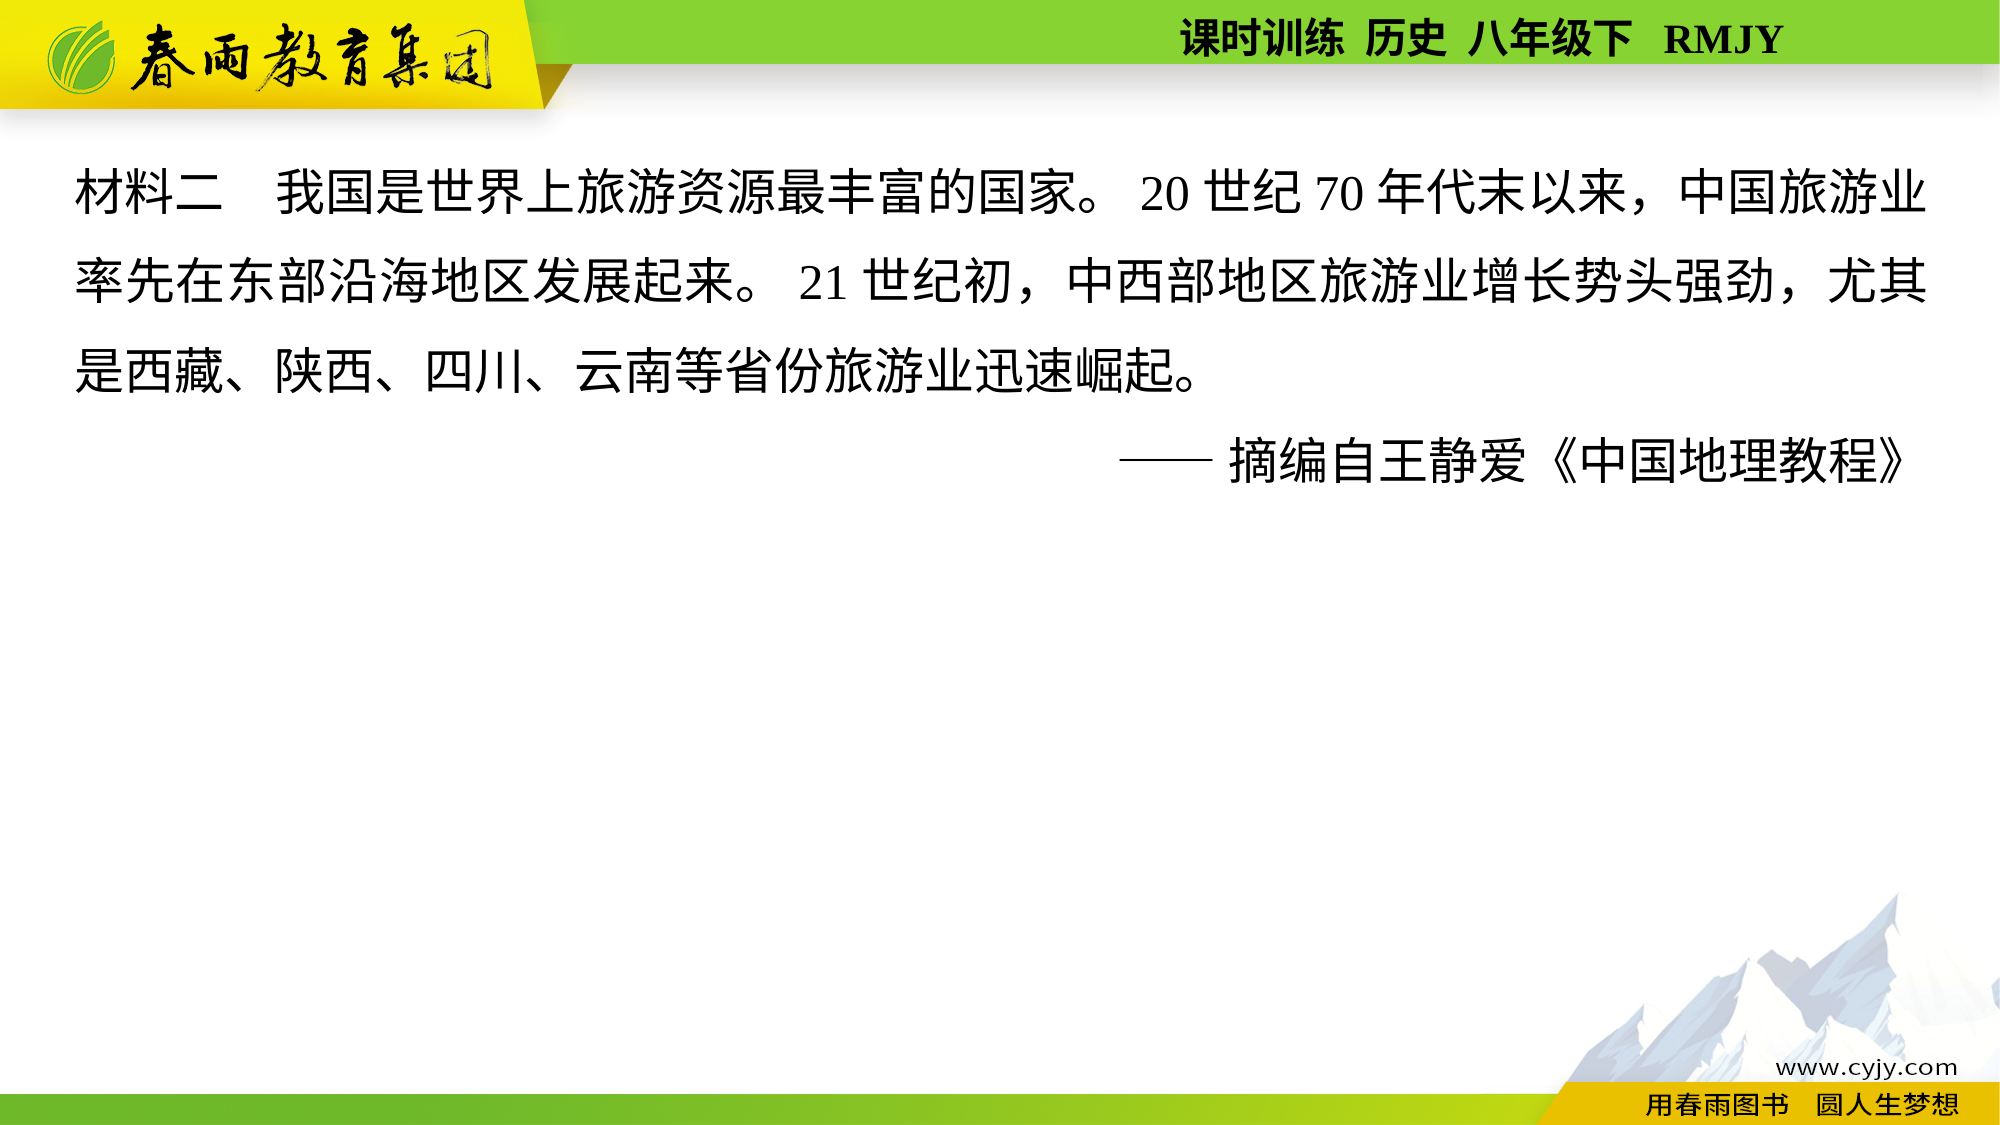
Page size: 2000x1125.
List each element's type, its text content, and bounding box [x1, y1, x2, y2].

list 材料二 我国是世界上旅游资源最丰富的国家。20世纪70年代末以来，中国旅游业率先在东部沿海地区发展起来。21世纪初，中西部地区旅游业增长势头强劲，尤其是西藏、陕西、四川、云南等省份旅游业迅速崛起。 ——摘编自王静爱《中国地理教程》 [59, 122, 1944, 502]
picture [0, 0, 2000, 1125]
